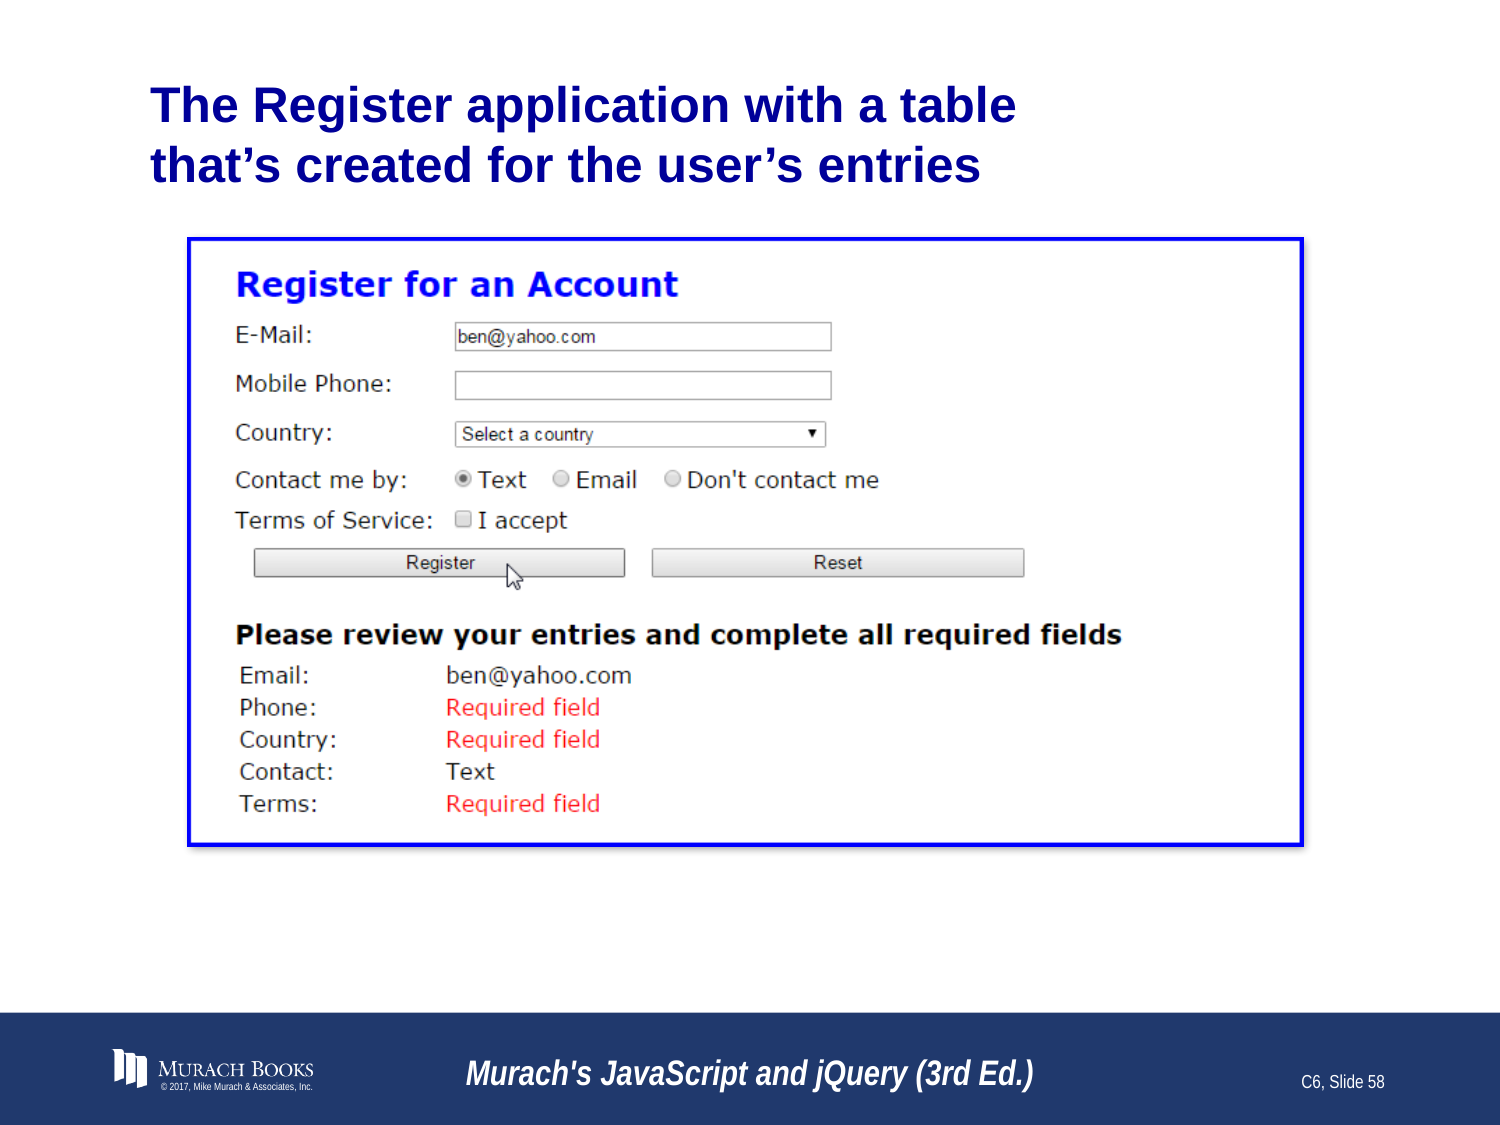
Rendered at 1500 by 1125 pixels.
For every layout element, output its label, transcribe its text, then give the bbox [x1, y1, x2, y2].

slide_number C6, Slide 58 [1087, 1025, 1400, 1100]
picture [187, 237, 1304, 848]
slide_number Murach's JavaScript and jQuery (3rd Ed.) [463, 1025, 1050, 1100]
title The Register application with a table that’s created for the user’s entries [150, 102, 1350, 164]
footer © 2017, Mike Murach & Associates, Inc. [12, 1025, 463, 1100]
